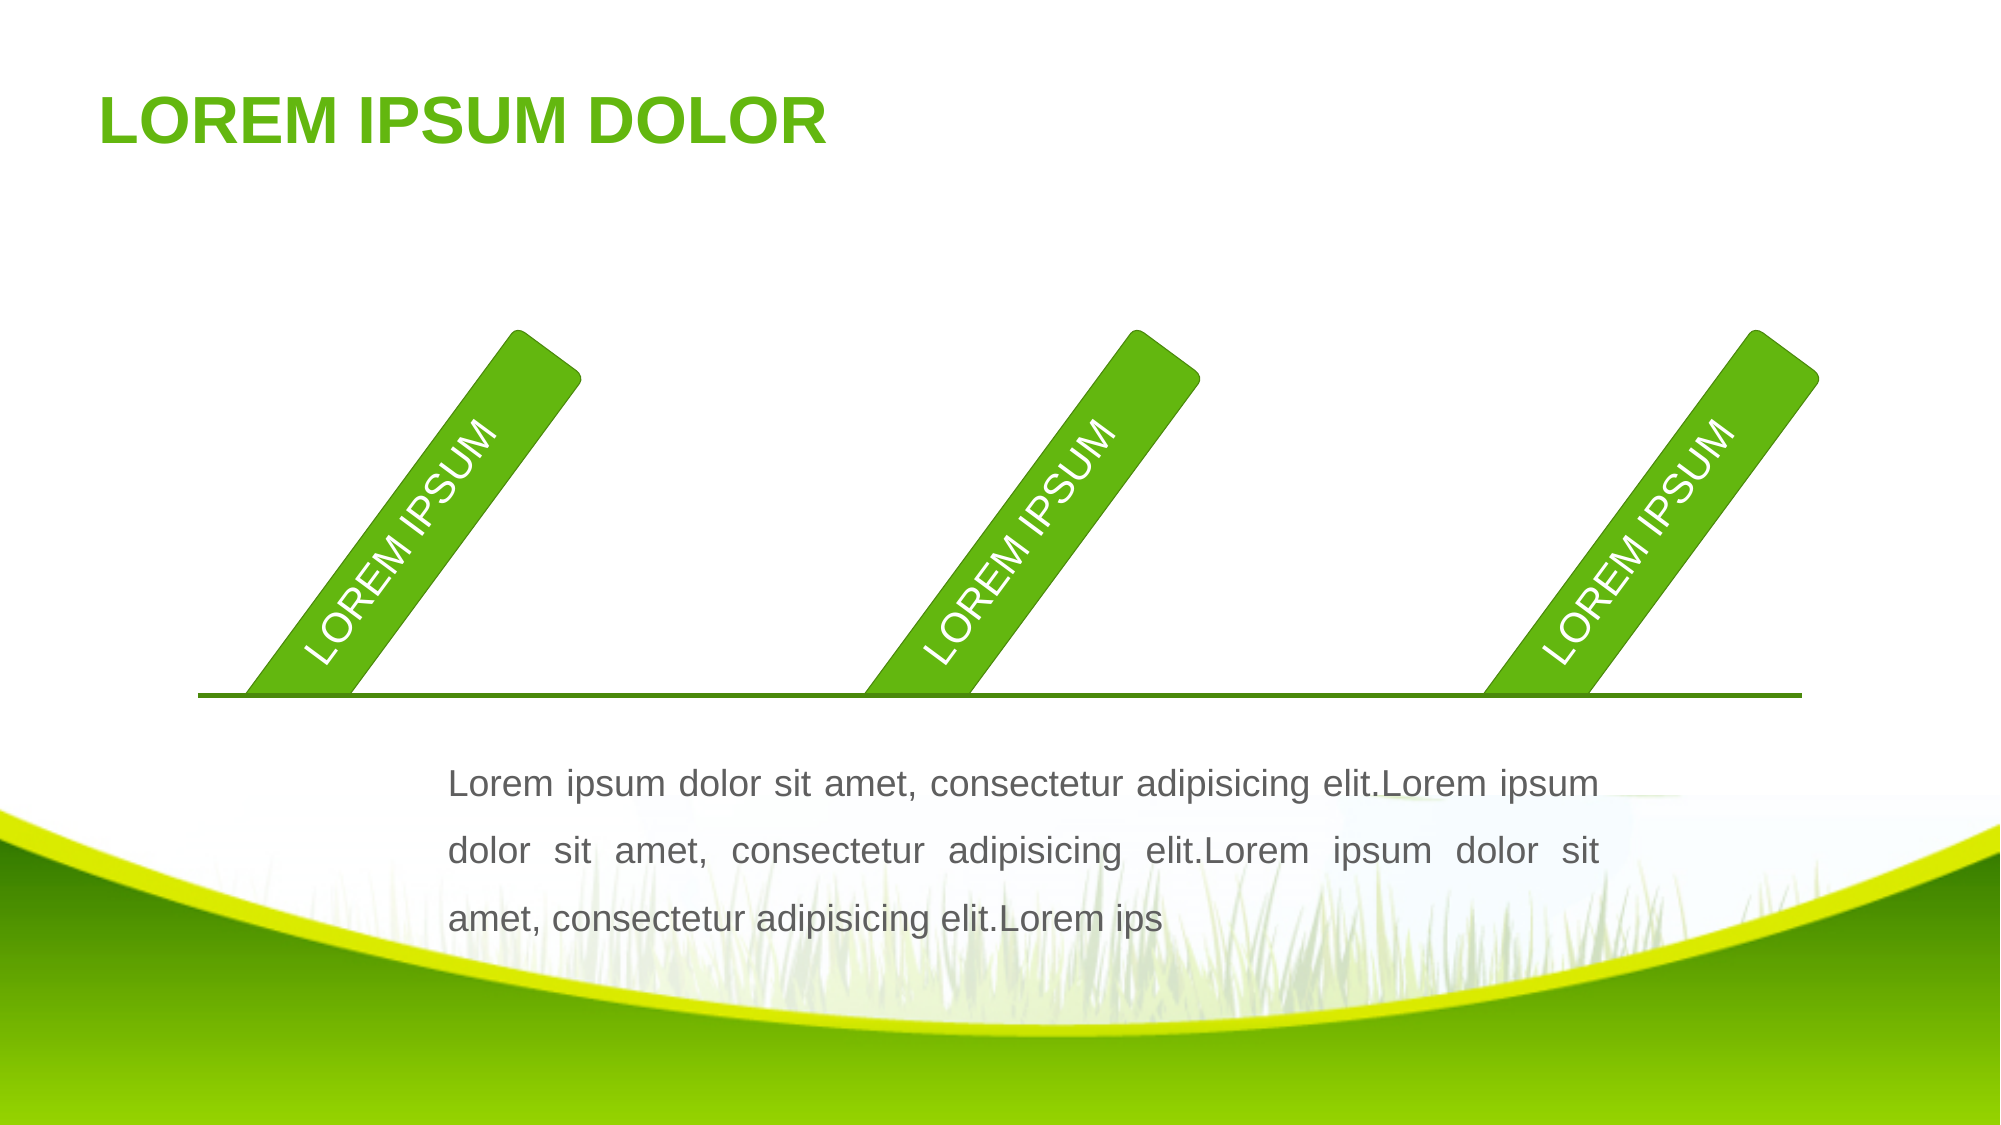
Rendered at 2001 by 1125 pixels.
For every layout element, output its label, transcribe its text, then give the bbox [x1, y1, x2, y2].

text_box LOREM IPSUM DOLOR [83, 51, 1269, 166]
text_box LOREM IPSUM [863, 329, 1201, 693]
text_box LOREM IPSUM [1482, 329, 1820, 693]
text_box LOREM IPSUM [245, 329, 582, 693]
picture [0, 795, 2000, 1125]
text_box Lorem ipsum dolor sit amet, consectetur adipisicing elit.Lorem ipsum dolor sit amet, consectetur adipisicing elit.Lorem ipsum dolor sit amet, consectetur adipisicing elit.Lorem ips [433, 729, 1615, 1022]
